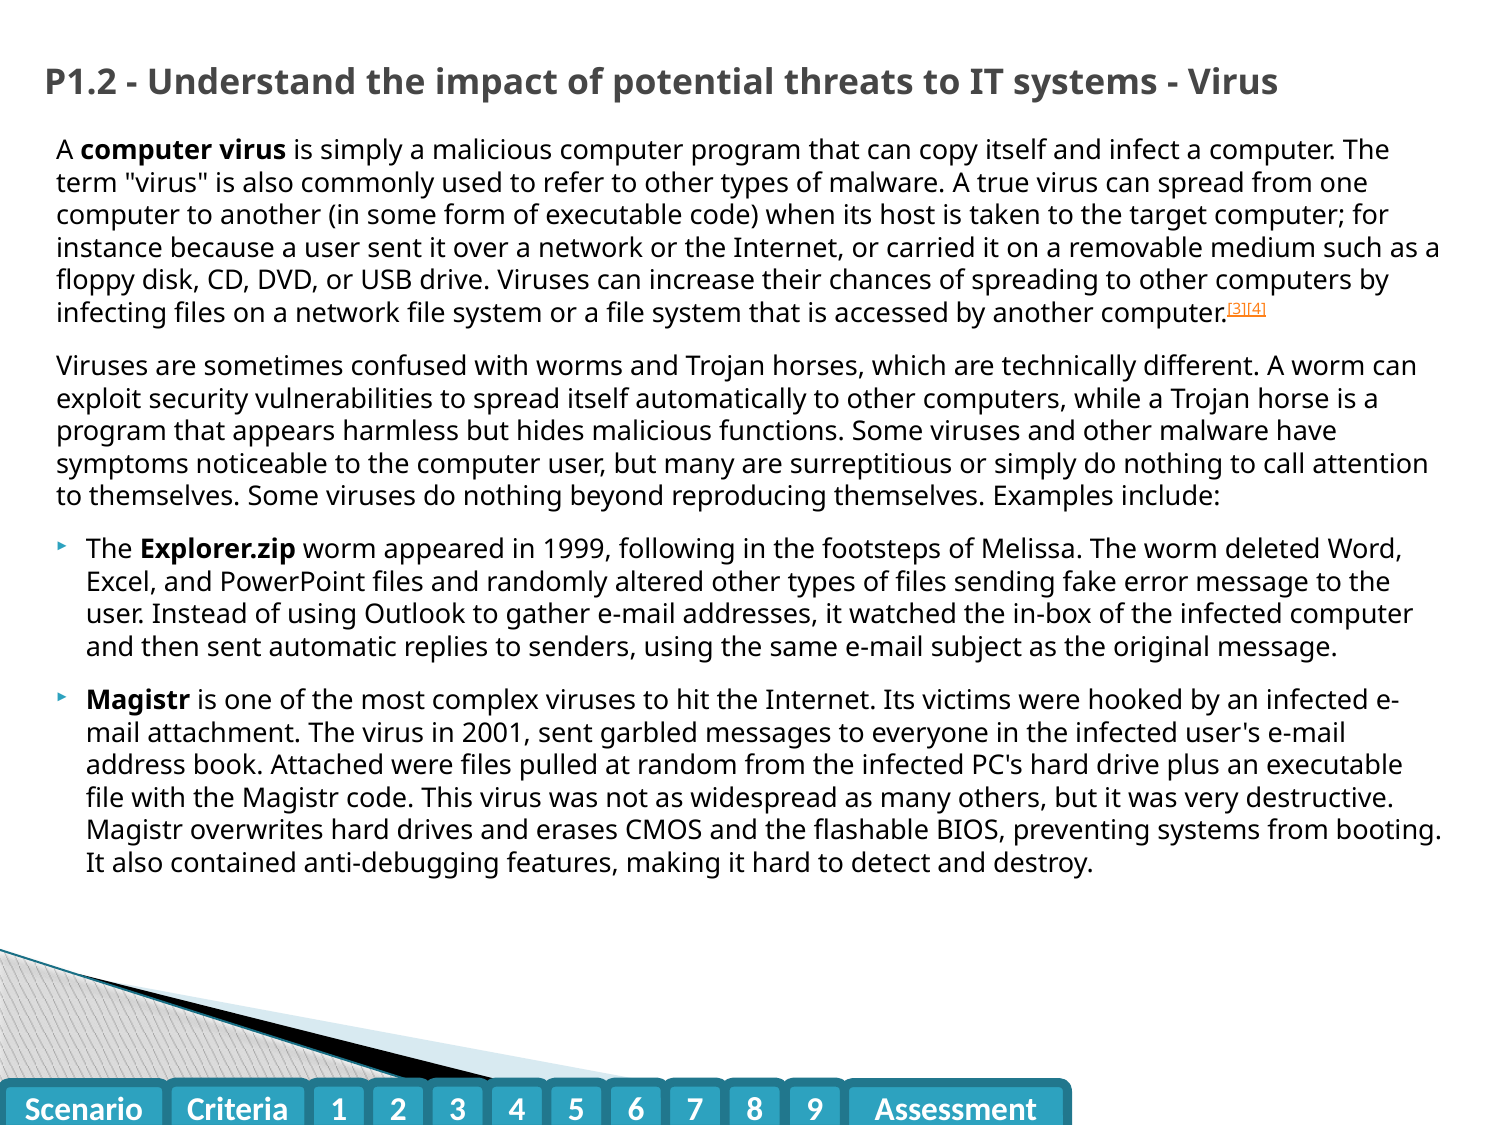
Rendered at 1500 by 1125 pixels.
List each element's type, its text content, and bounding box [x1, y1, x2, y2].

title P1.2 - Understand the impact of potential threats to IT systems - Virus [29, 35, 1471, 126]
list A computer virus is simply a malicious computer program that can copy itself and infect a computer. The term "virus" is also commonly used to refer to other types of malware. A true virus can spread from one computer to another (in some form of executable code) when its host is taken to the target computer; for instance because a user sent it over a network or the Internet, or carried it on a removable medium such as a floppy disk, CD, DVD, or USB drive. Viruses can increase their chances of spreading to other computers by infecting files on a network file system or a file system that is accessed by another computer.[3][4] Viruses are sometimes confused with worms and Trojan horses, which are technically different. A worm can exploit security vulnerabilities to spread itself automatically to other computers, while a Trojan horse is a program that appears harmless but hides malicious functions. Some viruses and other malware have symptoms noticeable to the computer user, but many are surreptitious or simply do nothing to call attention to themselves. Some viruses do nothing beyond reproducing themselves. Examples include: The Explorer.zip worm appeared in 1999, following in the footsteps of Melissa. The worm deleted Word, Excel, and PowerPoint files and randomly altered other types of files sending fake error message to the user. Instead of using Outlook to gather e-mail addresses, it watched the in-box of the infected computer and then sent automatic replies to senders, using the same e-mail subject as the original message. Magistr is one of the most complex viruses to hit the Internet. Its victims were hooked by an infected e-mail attachment. The virus in 2001, sent garbled messages to everyone in the infected user's e-mail address book. Attached were files pulled at random from the infected PC's hard drive plus an executable file with the Magistr code. This virus was not as widespread as many others, but it was very destructive. Magistr overwrites hard drives and erases CMOS and the flashable BIOS, preventing systems from booting. It also contained anti-debugging features, making it hard to detect and destroy. [41, 126, 1459, 1047]
